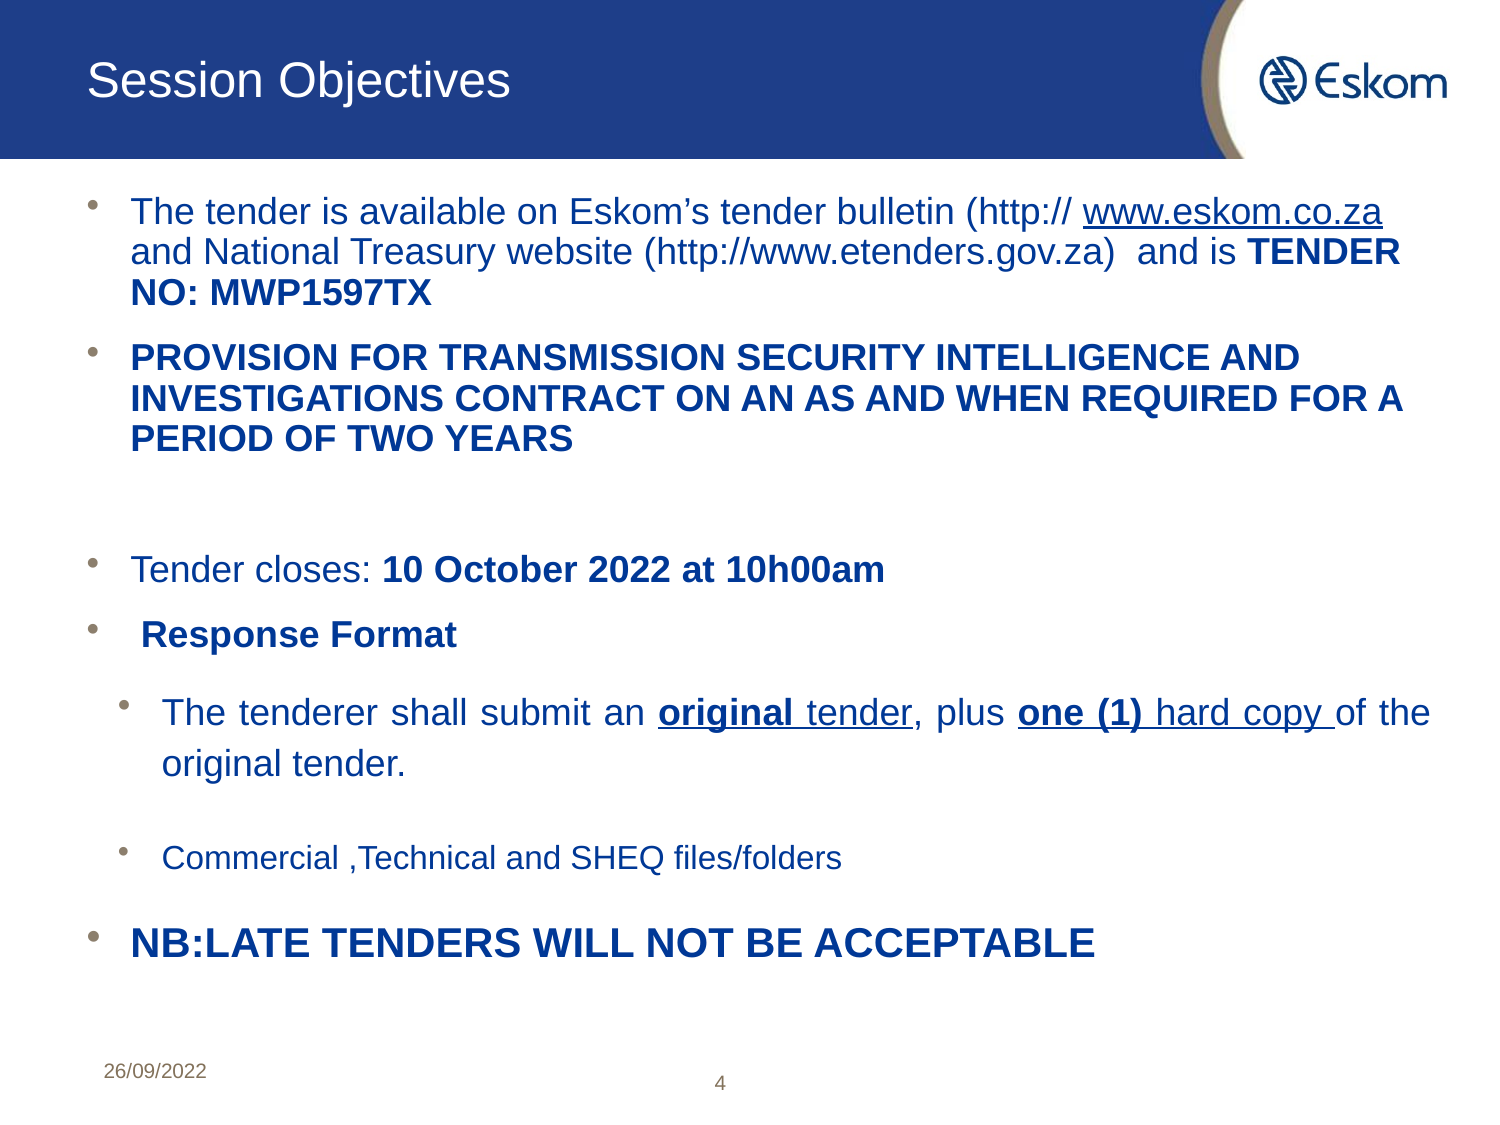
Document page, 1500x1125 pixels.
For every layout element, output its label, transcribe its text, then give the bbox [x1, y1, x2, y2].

list The tender is available on Eskom’s tender bulletin (http:// www.eskom.co.za and National Treasury website (http://www.etenders.gov.za) and is TENDER NO: MWP1597TX PROVISION FOR TRANSMISSION SECURITY INTELLIGENCE AND INVESTIGATIONS CONTRACT ON AN AS AND WHEN REQUIRED FOR A PERIOD OF TWO YEARS Tender closes: 10 October 2022 at 10h00am Response Format The tenderer shall submit an original tender, plus one (1) hard copy of the original tender. Commercial ,Technical and SHEQ files/folders NB:LATE TENDERS WILL NOT BE ACCEPTABLE [71, 184, 1447, 1125]
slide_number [88, 1045, 374, 1090]
title Session Objectives [71, 27, 1142, 137]
picture [1257, 55, 1450, 105]
slide_number 4 [643, 1058, 798, 1103]
picture [0, 0, 1246, 159]
